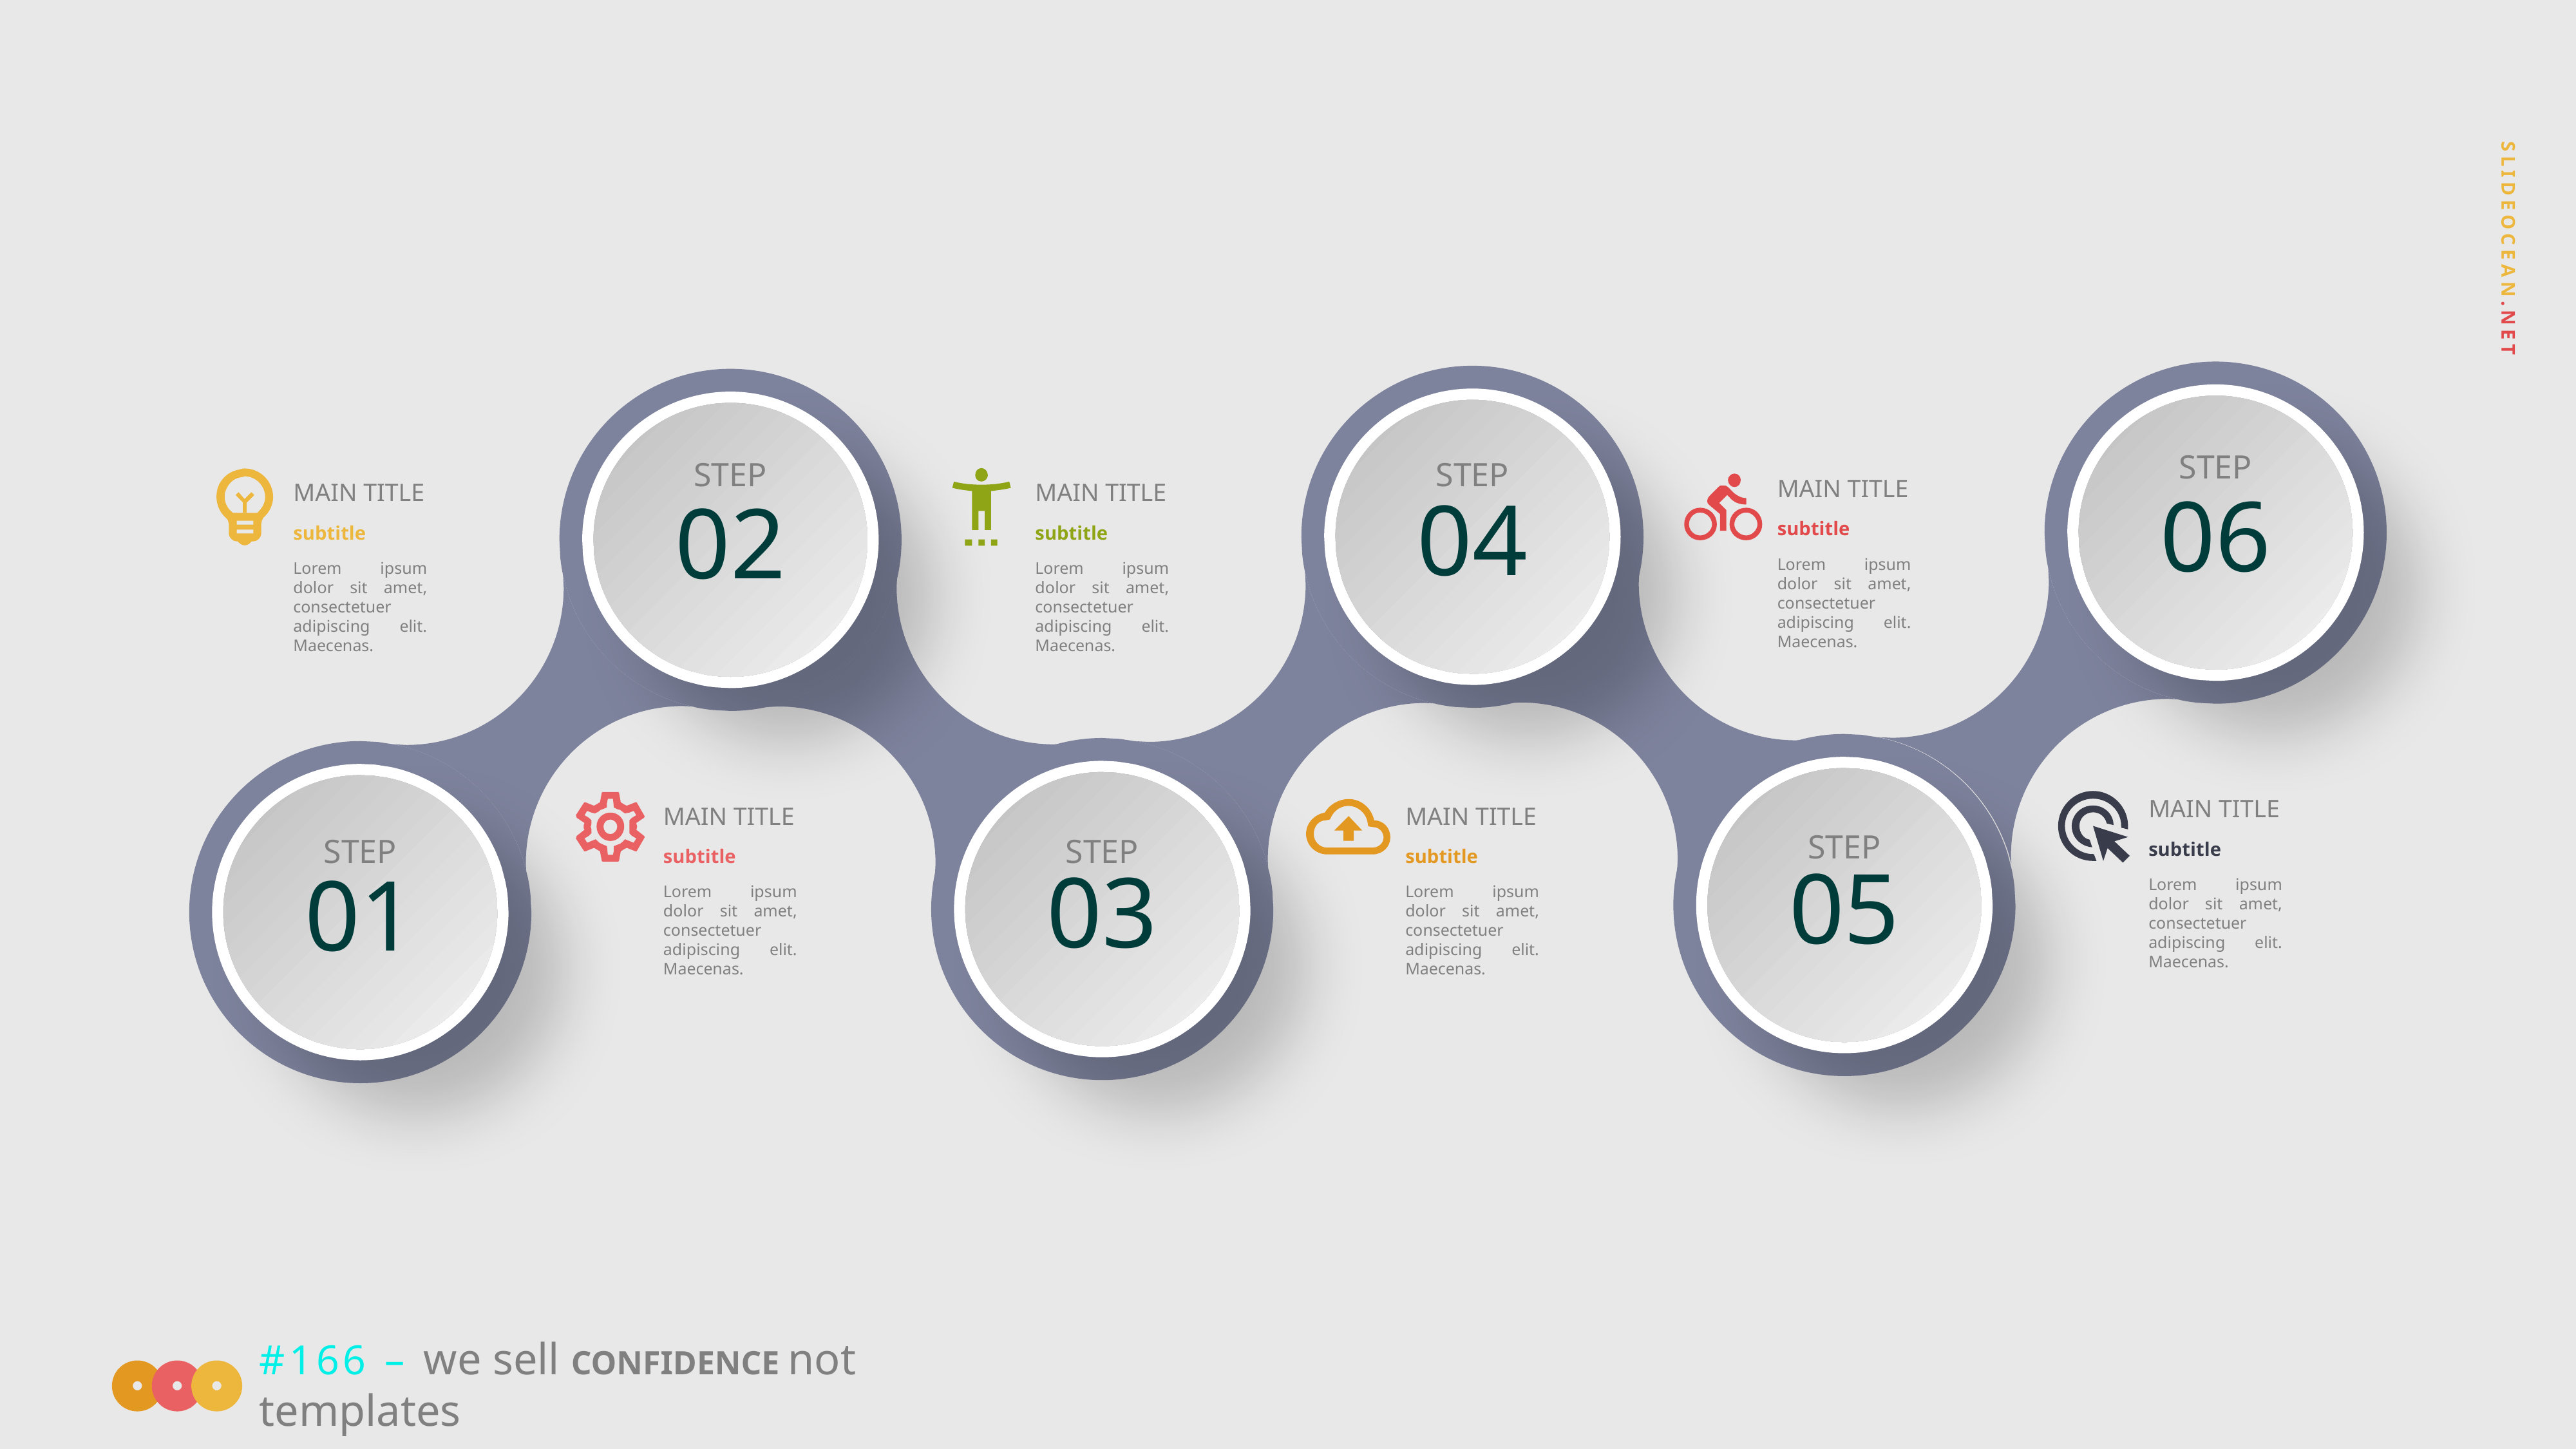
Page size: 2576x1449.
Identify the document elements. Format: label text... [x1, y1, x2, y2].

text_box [1396, 795, 1549, 985]
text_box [2139, 788, 2293, 978]
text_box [582, 391, 879, 688]
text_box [211, 763, 509, 1061]
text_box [214, 468, 274, 546]
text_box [1025, 471, 1179, 661]
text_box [2067, 384, 2365, 681]
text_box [1696, 756, 1993, 1054]
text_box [283, 471, 437, 661]
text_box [189, 361, 2387, 1084]
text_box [653, 795, 808, 985]
text_box #166 – we sell CONFIDENCE not templates [259, 1331, 1065, 1435]
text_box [1767, 468, 1922, 658]
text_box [953, 760, 1251, 1058]
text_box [1323, 388, 1622, 686]
